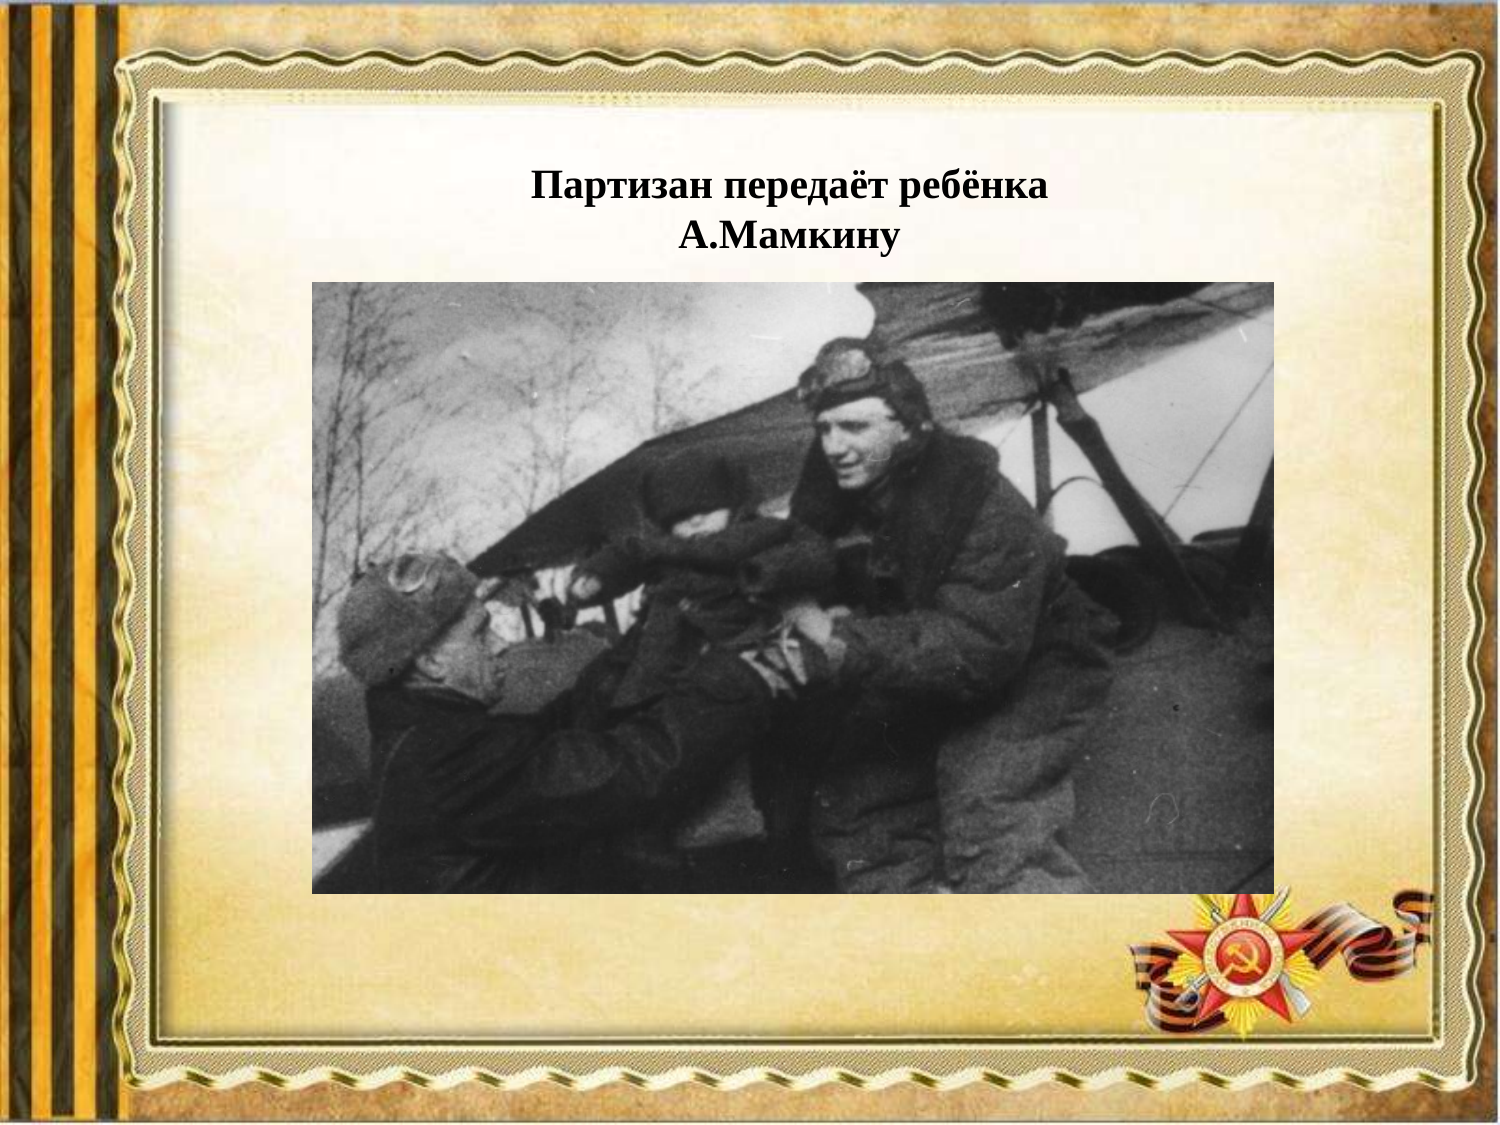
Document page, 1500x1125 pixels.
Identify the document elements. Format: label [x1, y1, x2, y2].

picture [312, 281, 1274, 894]
list [0, 0, 1500, 1125]
